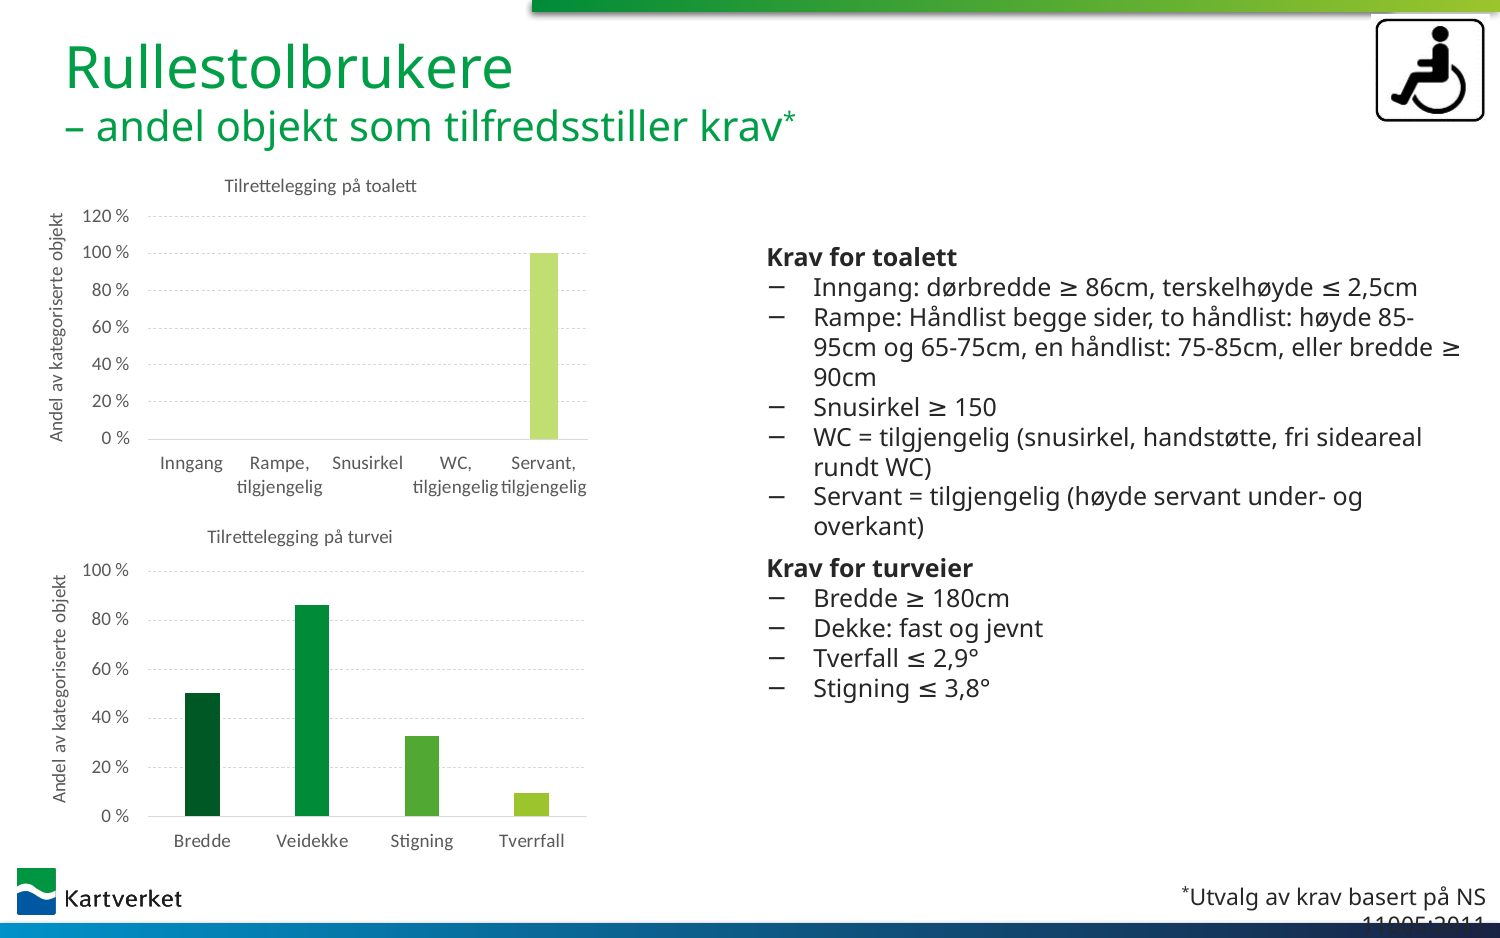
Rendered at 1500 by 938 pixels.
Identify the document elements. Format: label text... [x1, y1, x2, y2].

text_box Rullestolbrukere – andel objekt som tilfredsstiller krav* [49, 14, 1431, 158]
picture [41, 520, 598, 859]
text_box Krav for turveier Bredde ≥ 180cm Dekke: fast og jevnt Tverfall ≤ 2,9° Stigning ≤ 3,8° [751, 545, 1483, 710]
text_box Krav for toalett Inngang: dørbredde ≥ 86cm, terskelhøyde ≤ 2,5cm Rampe: Håndlist begge sider, to håndlist: høyde 85-95cm og 65-75cm, en håndlist: 75-85cm, eller bredde ≥ 90cm Snusirkel ≥ 150 WC = tilgjengelig (snusirkel, handstøtte, fri sideareal rundt WC) Servant = tilgjengelig (høyde servant under- og overkant) [751, 234, 1483, 545]
picture [41, 166, 599, 505]
picture [1371, 13, 1491, 127]
text_box *Utvalg av krav basert på NS 11005:2011 [1068, 873, 1500, 938]
